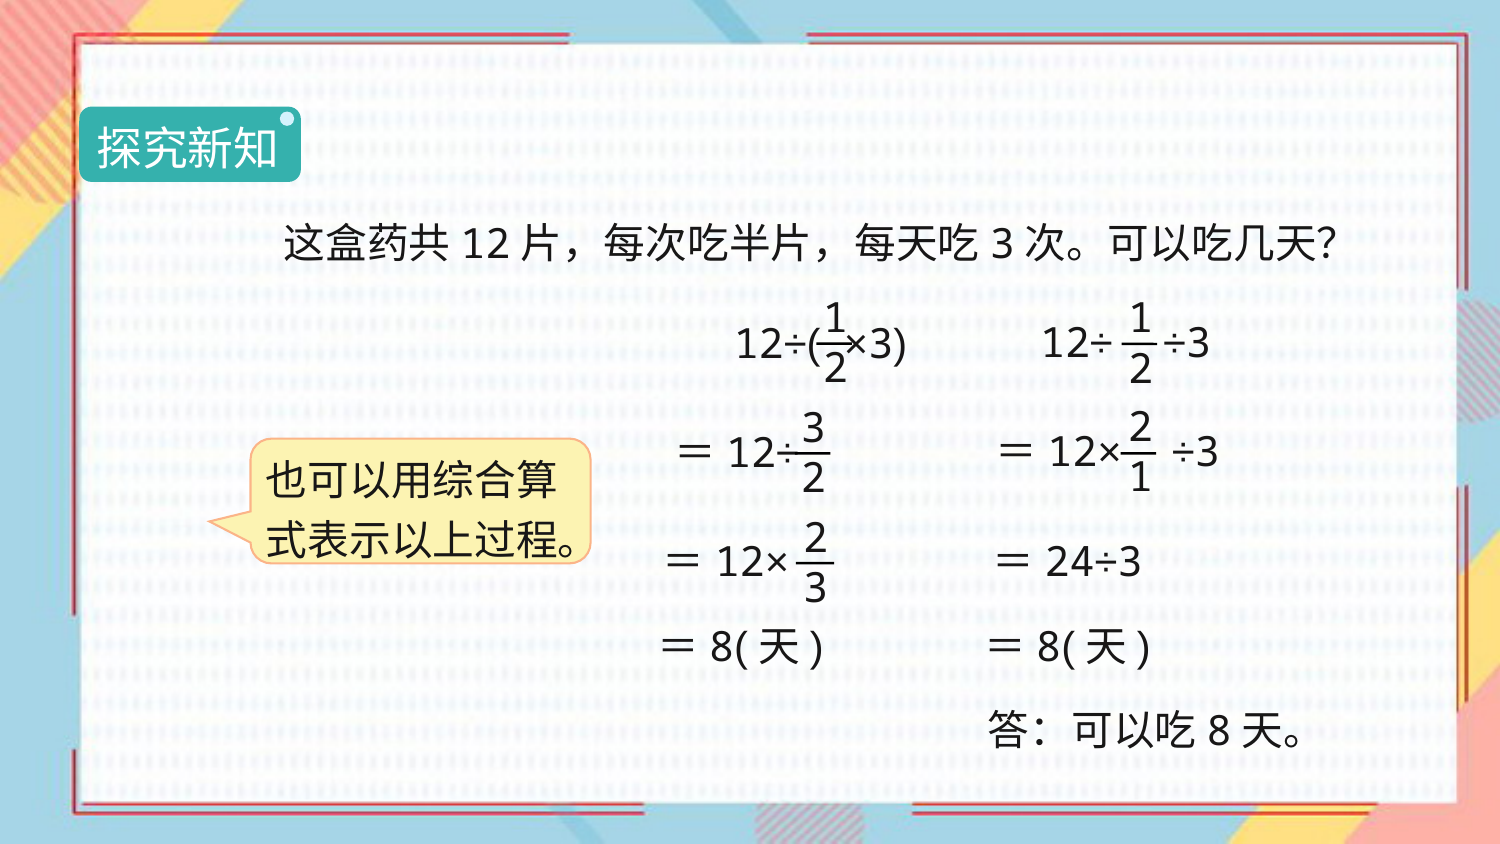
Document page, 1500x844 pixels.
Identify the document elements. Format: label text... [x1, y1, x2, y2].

picture [0, 0, 1500, 844]
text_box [651, 503, 851, 620]
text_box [79, 106, 322, 184]
text_box ＝8(天) [642, 612, 839, 678]
text_box 这盒药共12片，每次吃半片，每天吃3次。可以吃几天？ [268, 209, 1374, 275]
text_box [250, 435, 596, 573]
text_box ＝8(天) [969, 611, 1166, 677]
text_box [689, 283, 952, 400]
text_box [649, 393, 848, 510]
text_box 答：可以吃8天。 [973, 696, 1340, 762]
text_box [978, 392, 1262, 509]
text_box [1019, 283, 1282, 401]
text_box ＝24÷3 [978, 527, 1158, 593]
